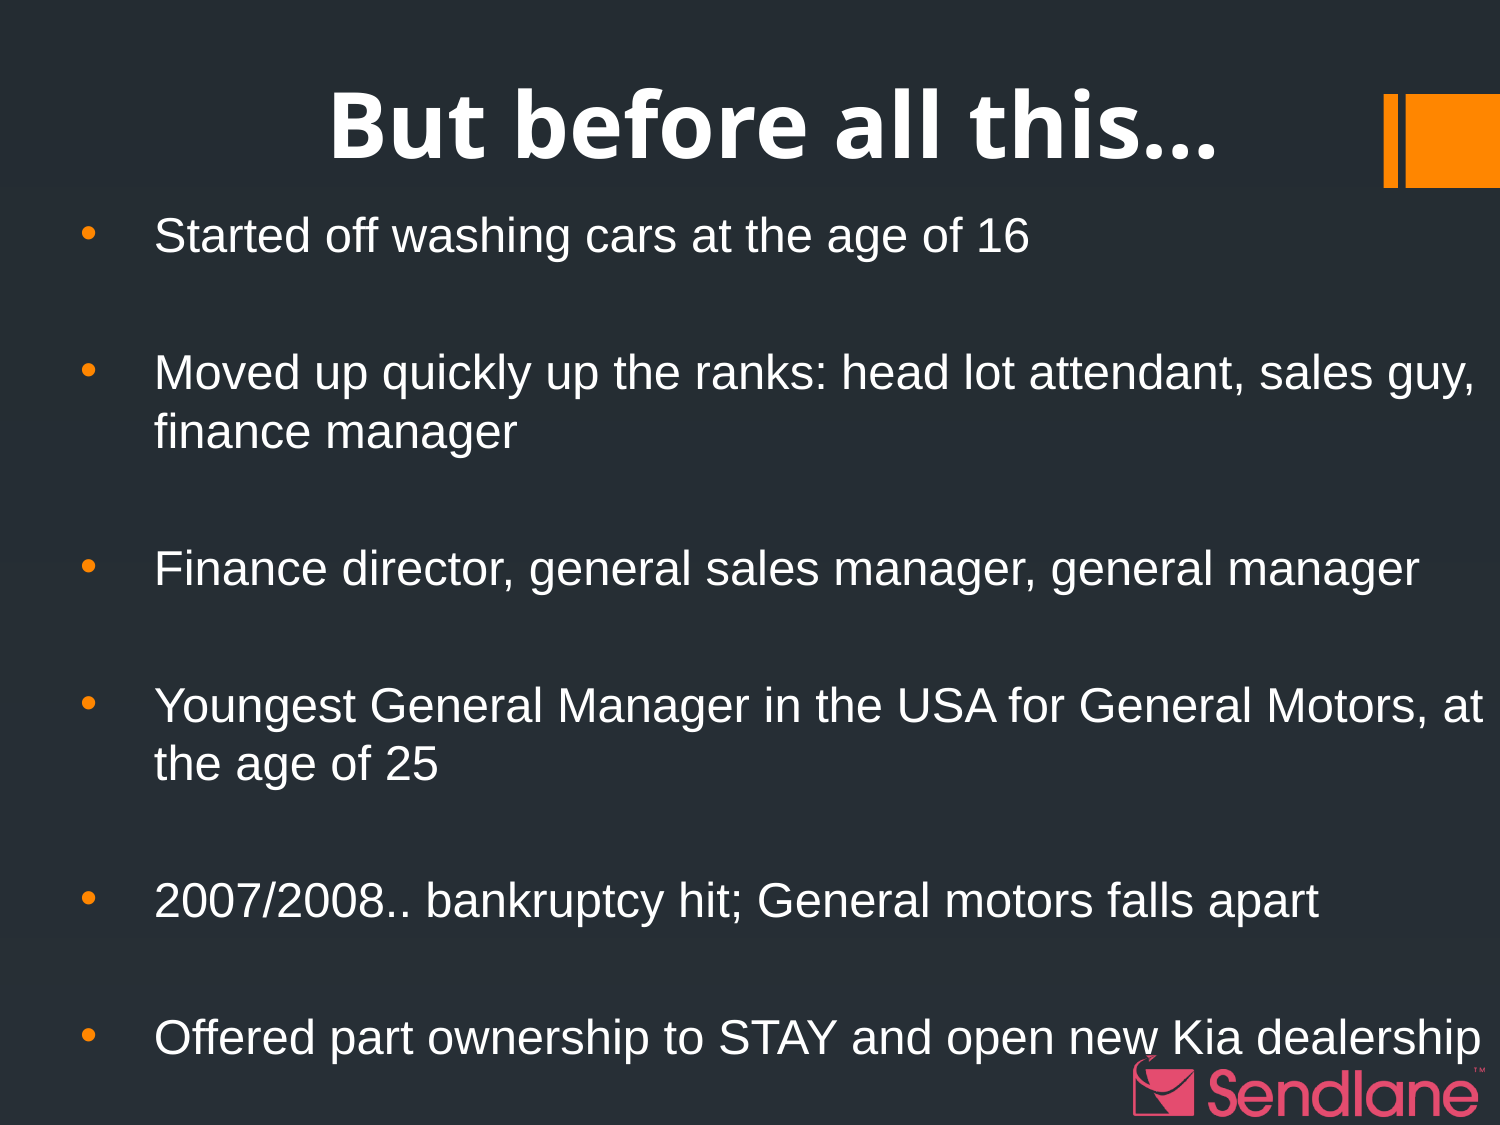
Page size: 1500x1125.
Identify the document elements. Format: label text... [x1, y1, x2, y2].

picture [1127, 1027, 1489, 1125]
title But before all this… [135, 78, 1412, 185]
subtitle Started off washing cars at the age of 16 Moved up quickly up the ranks: head lot attendant, sales guy, finance manager Finance director, general sales manager, general manager Youngest General Manager in the USA for General Motors, at the age of 25 2007/2008.. bankruptcy hit; General motors falls apart Offered part ownership to STAY and open new Kia dealership [64, 196, 1500, 1094]
